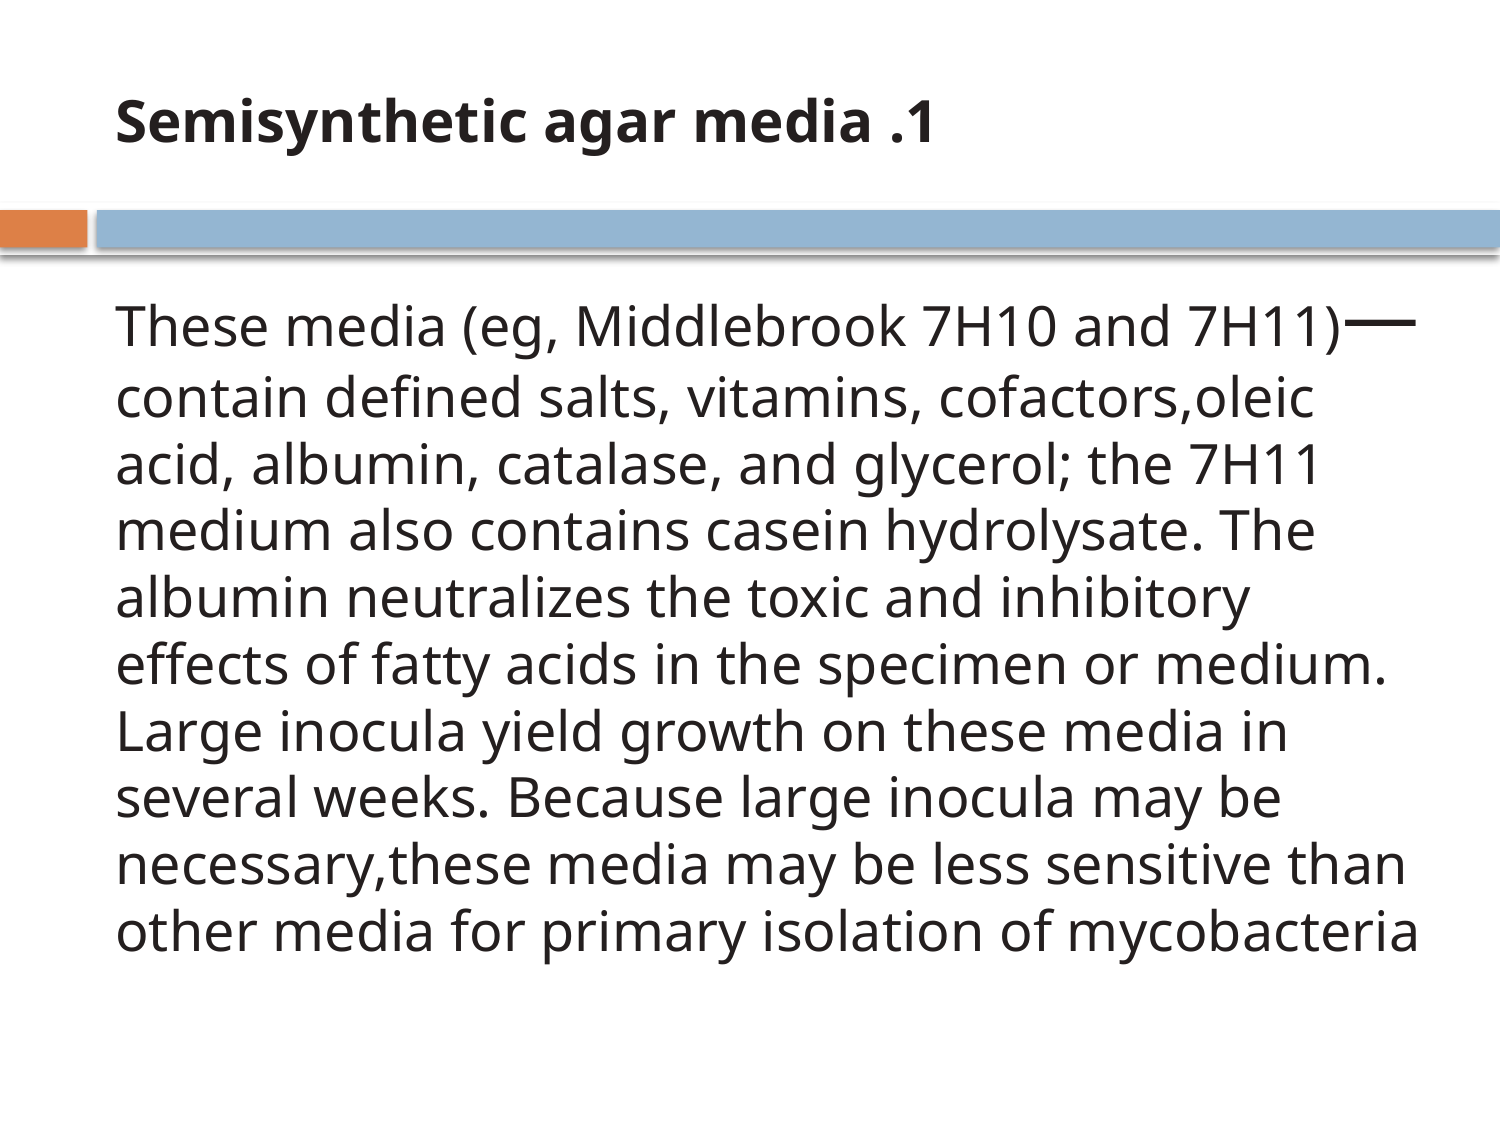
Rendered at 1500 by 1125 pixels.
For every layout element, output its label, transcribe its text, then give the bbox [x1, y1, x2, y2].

list —These media (eg, Middlebrook 7H10 and 7H11) contain defined salts, vitamins, cofactors,oleic acid, albumin, catalase, and glycerol; the 7H11 medium also contains casein hydrolysate. The albumin neutralizes the toxic and inhibitory effects of fatty acids in the specimen or medium. Large inocula yield growth on these media in several weeks. Because large inocula may be necessary,these media may be less sensitive than other media for primary isolation of mycobacteria [100, 262, 1438, 1000]
title 1. Semisynthetic agar media [100, 37, 1438, 200]
